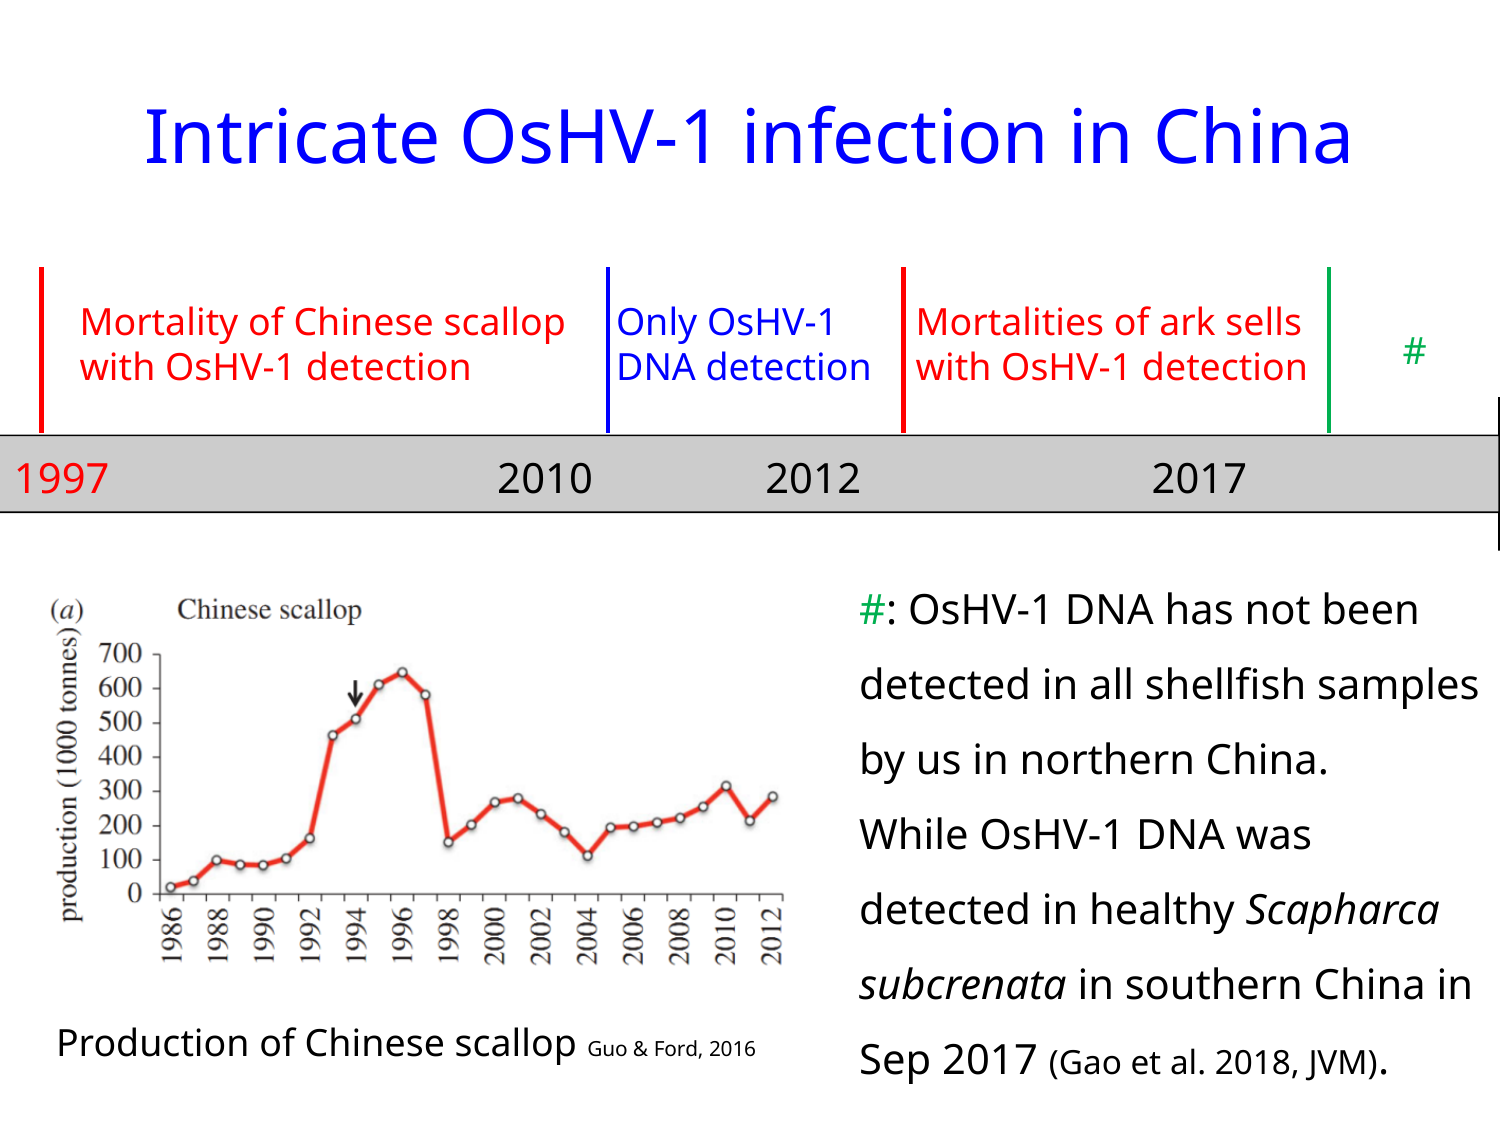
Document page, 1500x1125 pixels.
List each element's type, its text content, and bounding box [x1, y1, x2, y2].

title Intricate OsHV-1 infection in China [111, 30, 1388, 219]
text_box Production of Chinese scallop Guo & Ford, 2016 [41, 1011, 780, 1072]
text_box #: OsHV-1 DNA has not been detected in all shellfish samples by us in northern China. While OsHV-1 DNA was detected in healthy Scapharca subcrenata in southern China in Sep 2017 (Gao et al. 2018, JVM). [844, 558, 1500, 1091]
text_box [0, 266, 1500, 551]
picture [40, 585, 791, 974]
